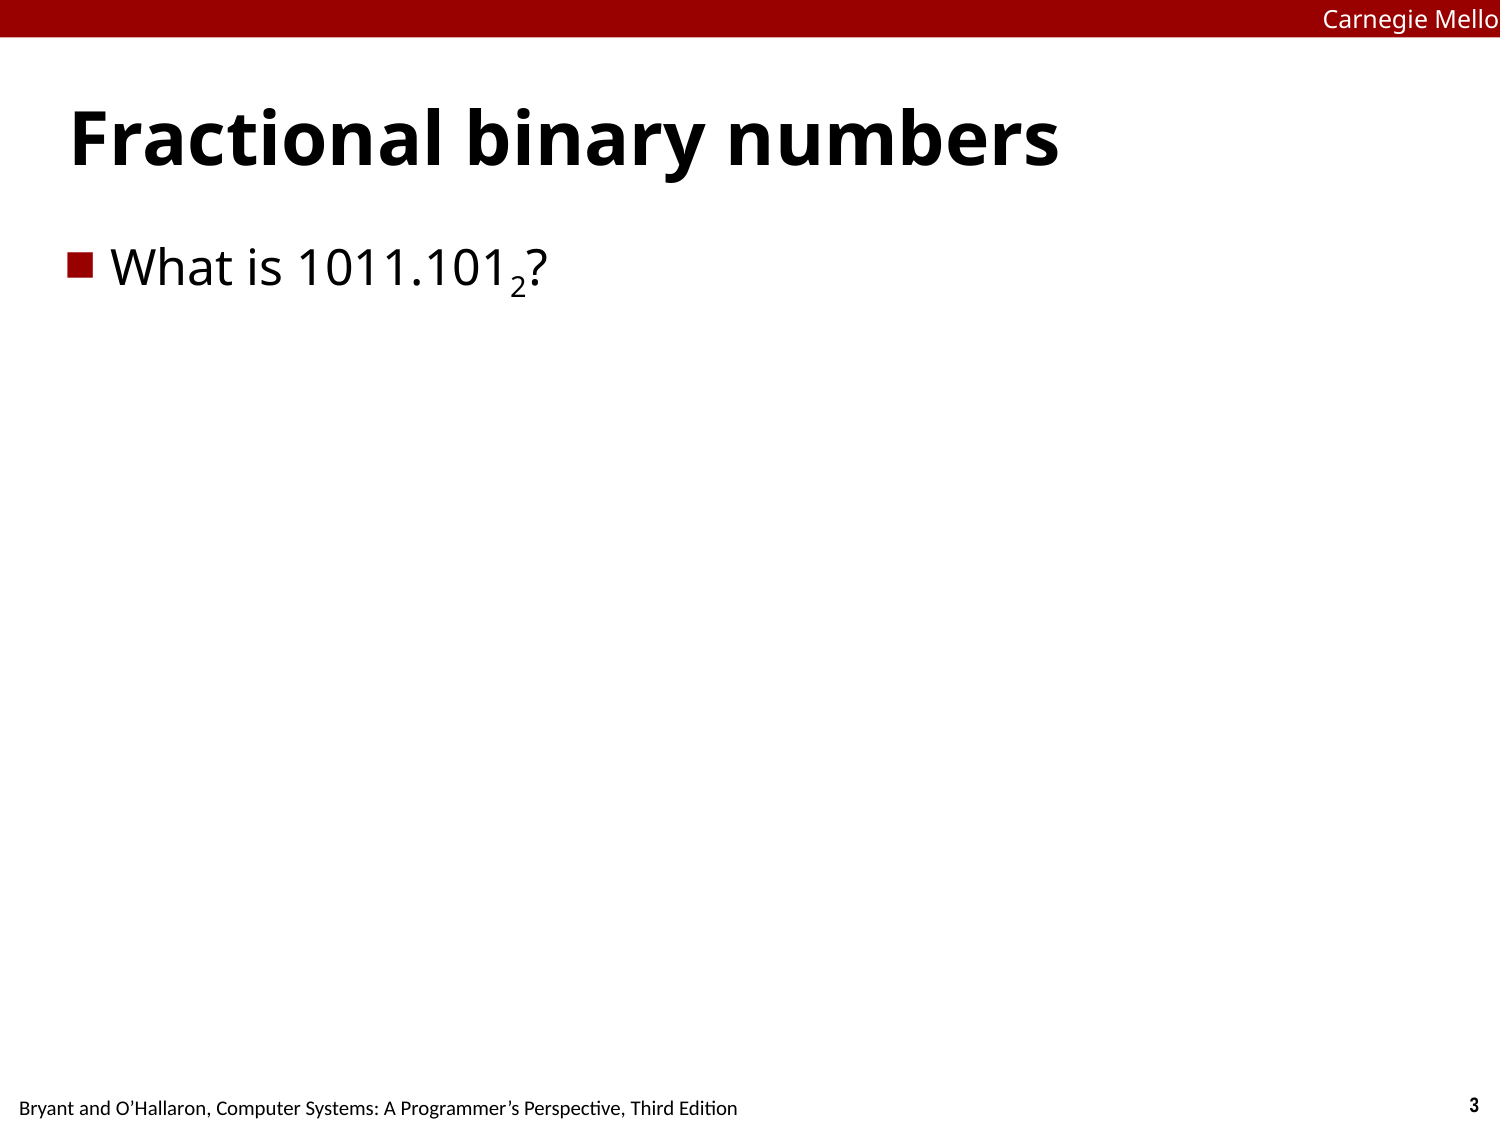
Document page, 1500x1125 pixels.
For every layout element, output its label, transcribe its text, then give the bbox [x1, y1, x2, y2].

text_box Carnegie Mellon [1322, 3, 1500, 33]
title Fractional binary numbers [62, 41, 1438, 228]
text_box [0, 0, 1500, 38]
list What is 1011.1012? [62, 228, 1438, 1122]
